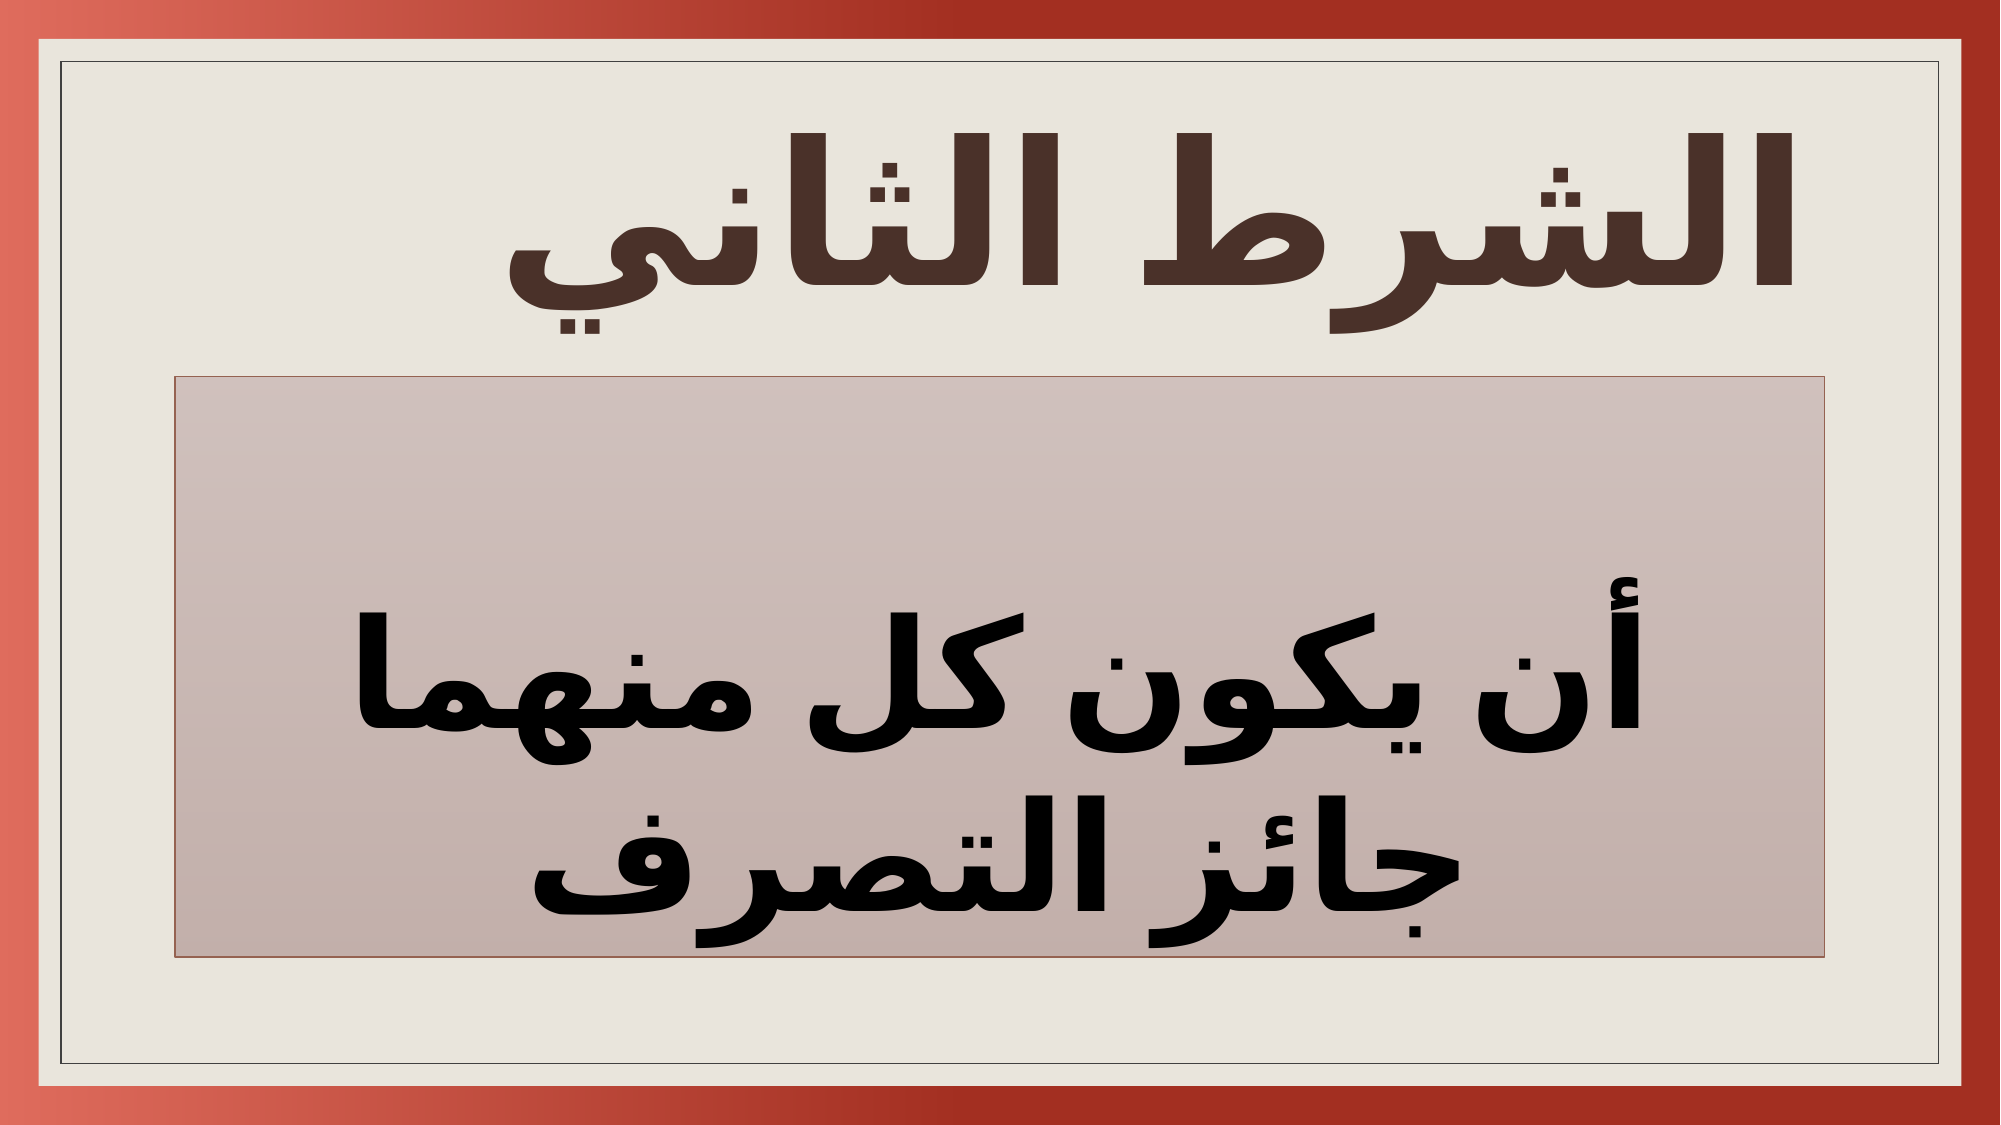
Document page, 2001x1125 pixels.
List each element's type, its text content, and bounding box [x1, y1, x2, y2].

title الشرط الثاني [174, 92, 1825, 349]
list أن يكون كل منهما جائز التصرف [174, 376, 1825, 958]
